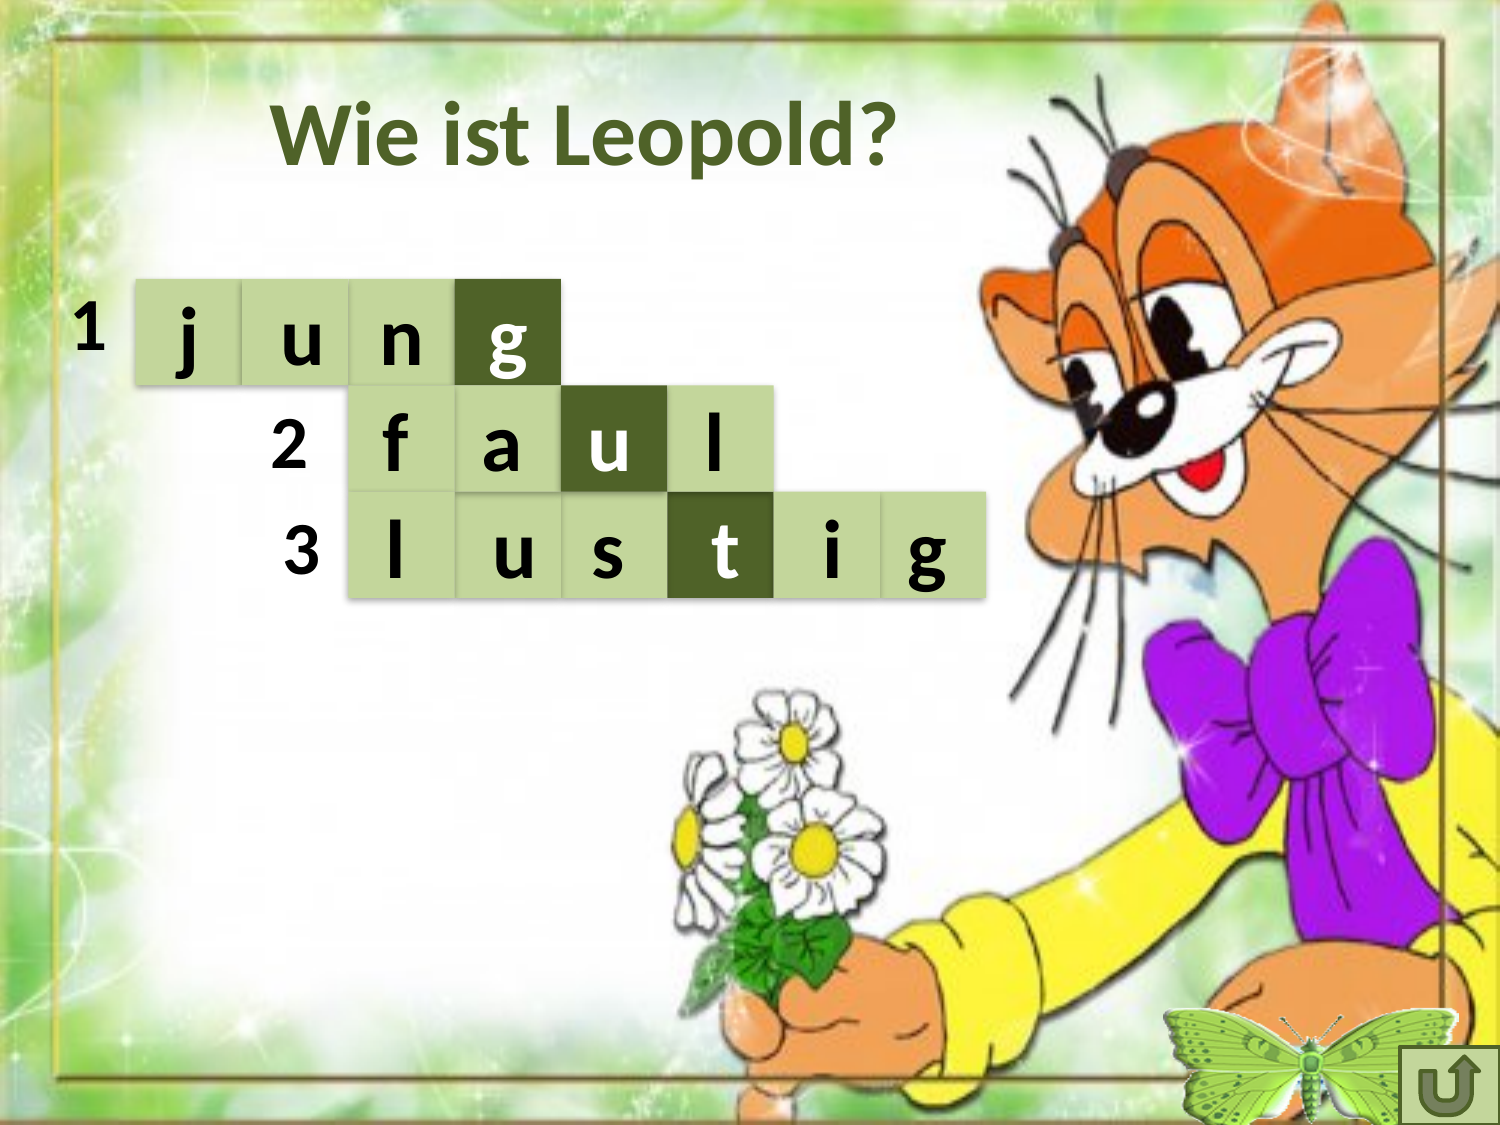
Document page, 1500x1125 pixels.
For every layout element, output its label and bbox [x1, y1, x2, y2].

text_box [359, 503, 963, 587]
picture [0, 0, 1500, 1125]
text_box [359, 396, 751, 480]
text_box [147, 290, 550, 374]
